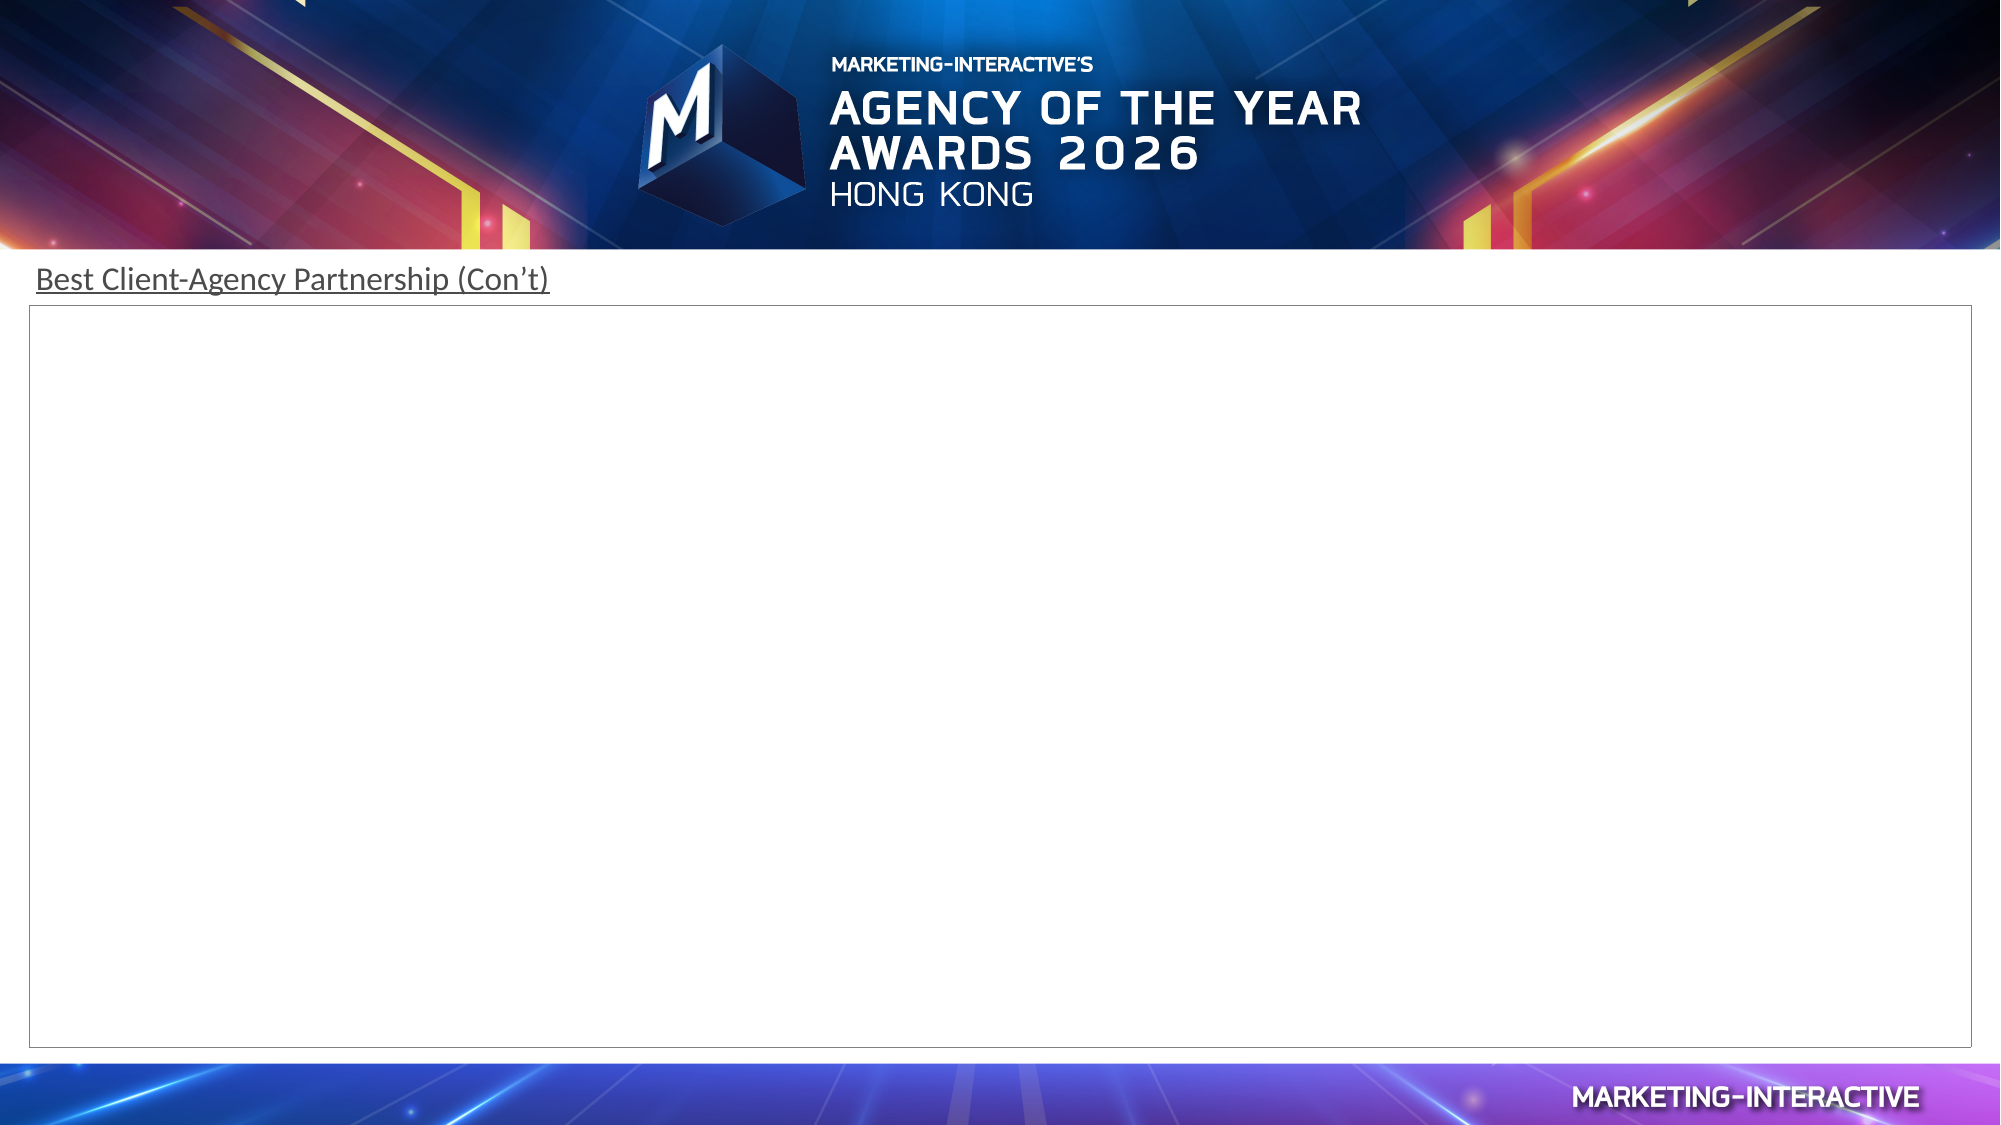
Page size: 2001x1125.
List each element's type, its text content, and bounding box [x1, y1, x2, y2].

picture [0, 0, 2000, 1125]
text_box Best Client-Agency Partnership (Con’t) [21, 249, 931, 304]
table_header [30, 306, 1971, 1047]
